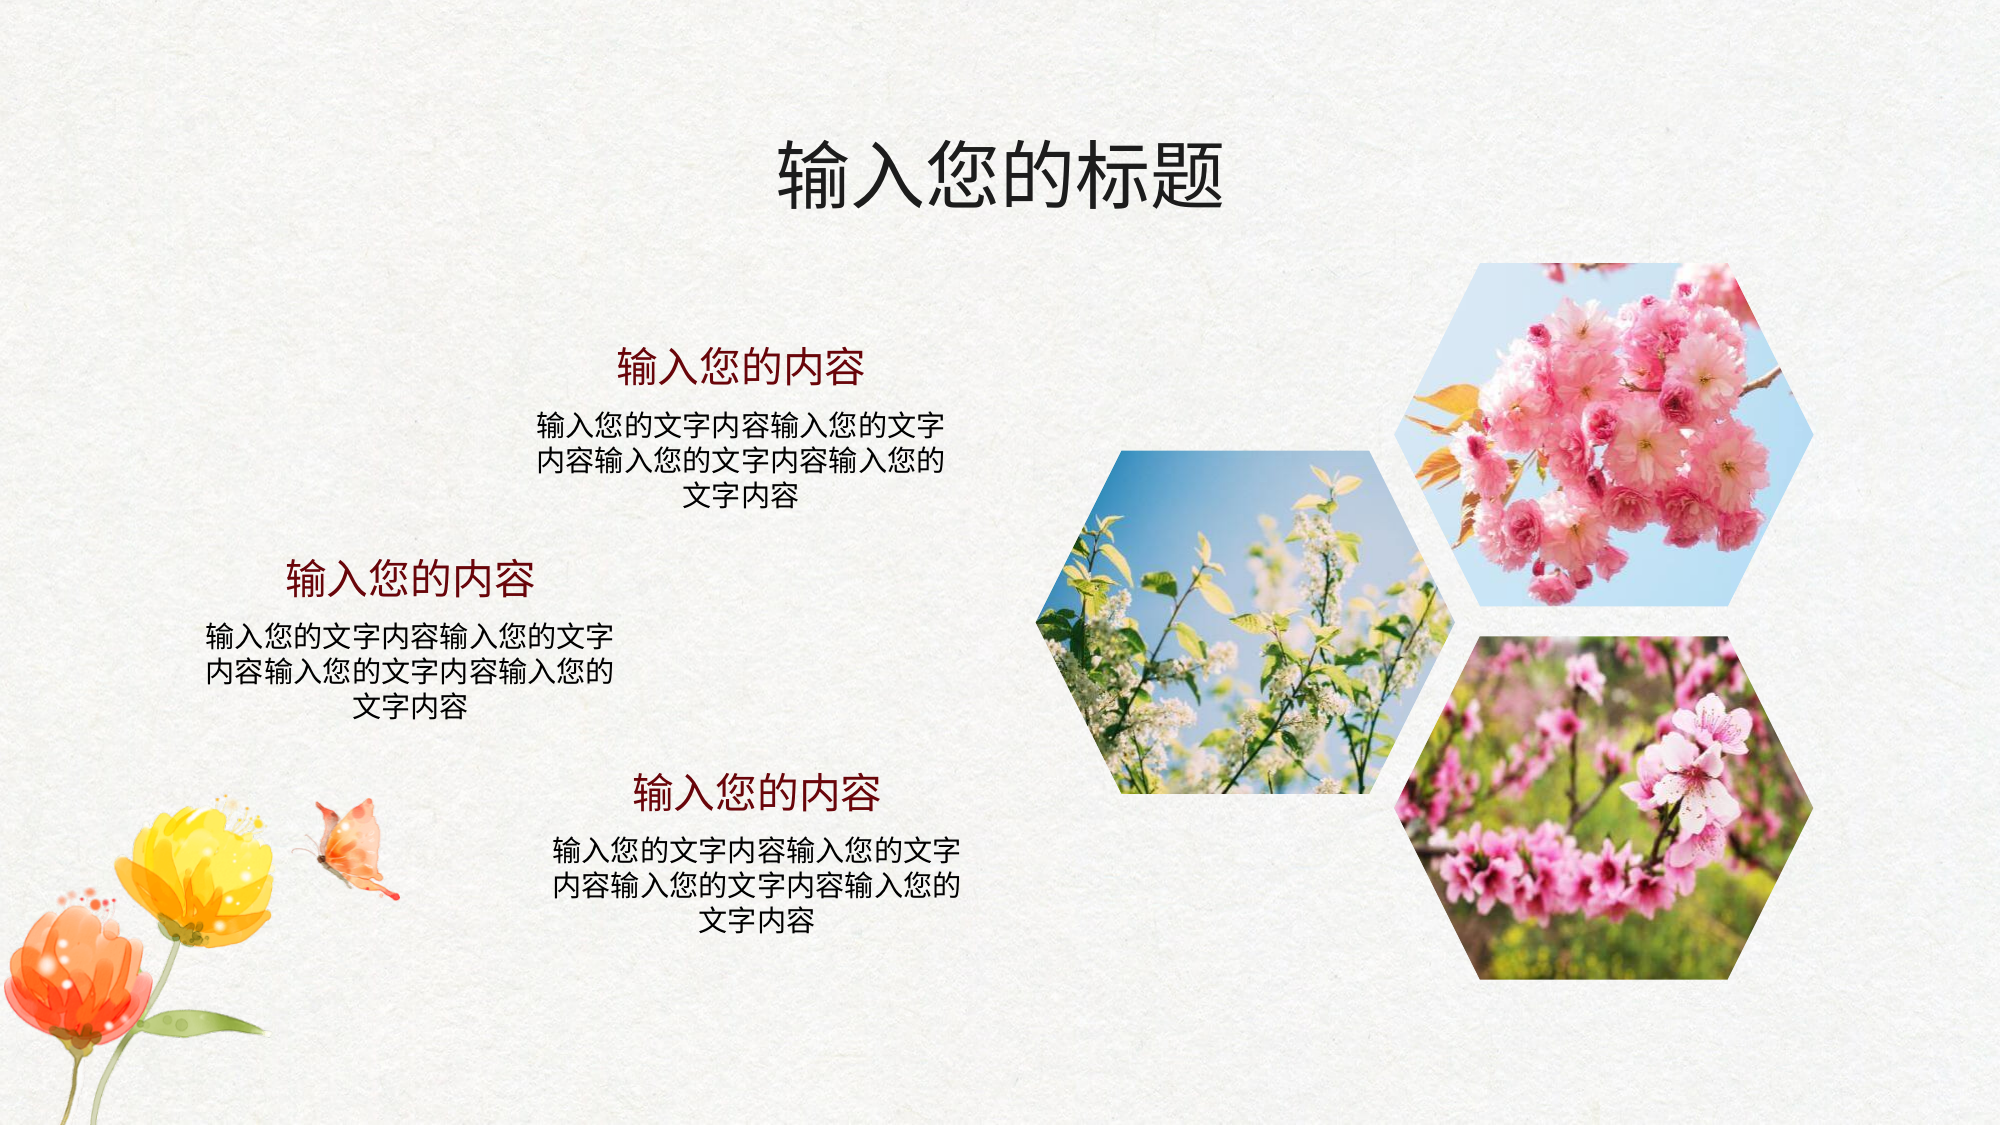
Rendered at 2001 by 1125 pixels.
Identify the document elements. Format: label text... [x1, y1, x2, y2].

text_box [1393, 261, 1815, 608]
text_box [189, 545, 632, 733]
text_box [1034, 449, 1457, 796]
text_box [520, 333, 963, 521]
picture [0, 0, 2000, 1125]
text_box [536, 759, 979, 947]
text_box 输入您的标题 [733, 121, 1268, 227]
text_box [1392, 635, 1815, 981]
